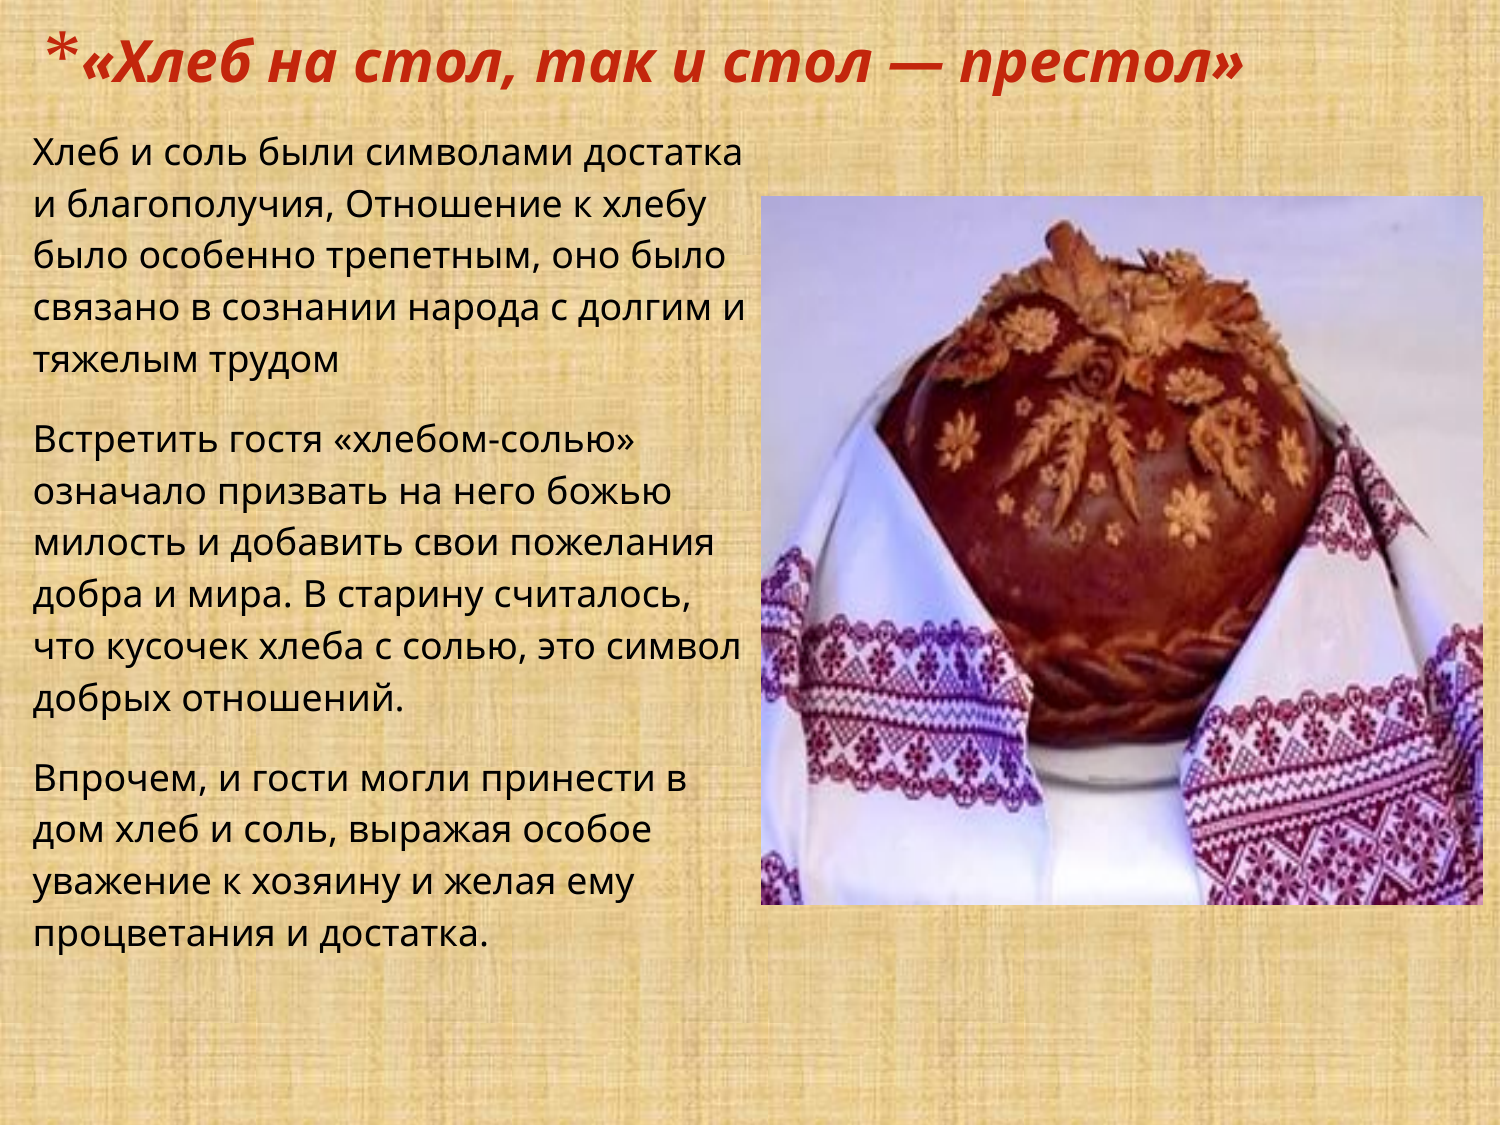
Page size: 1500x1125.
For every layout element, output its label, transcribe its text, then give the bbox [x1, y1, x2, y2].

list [761, 196, 1483, 906]
picture [0, 0, 1500, 1125]
title «Хлеб на стол, так и стол — престол» [29, 19, 1447, 102]
list Хлеб и соль были символами достатка и благополучия, Отношение к хлебу было особенно трепетным, оно было связано в сознании народа с долгим и тяжелым трудом Встретить гостя «хлебом-солью» означало призвать на него божью милость и добавить свои пожелания добра и мира. В старину считалось, что кусочек хлеба с солью, это символ добрых отношений. Впрочем, и гости могли принести в дом хлеб и соль, выражая особое уважение к хозяину и желая ему процветания и достатка. [17, 113, 774, 1094]
